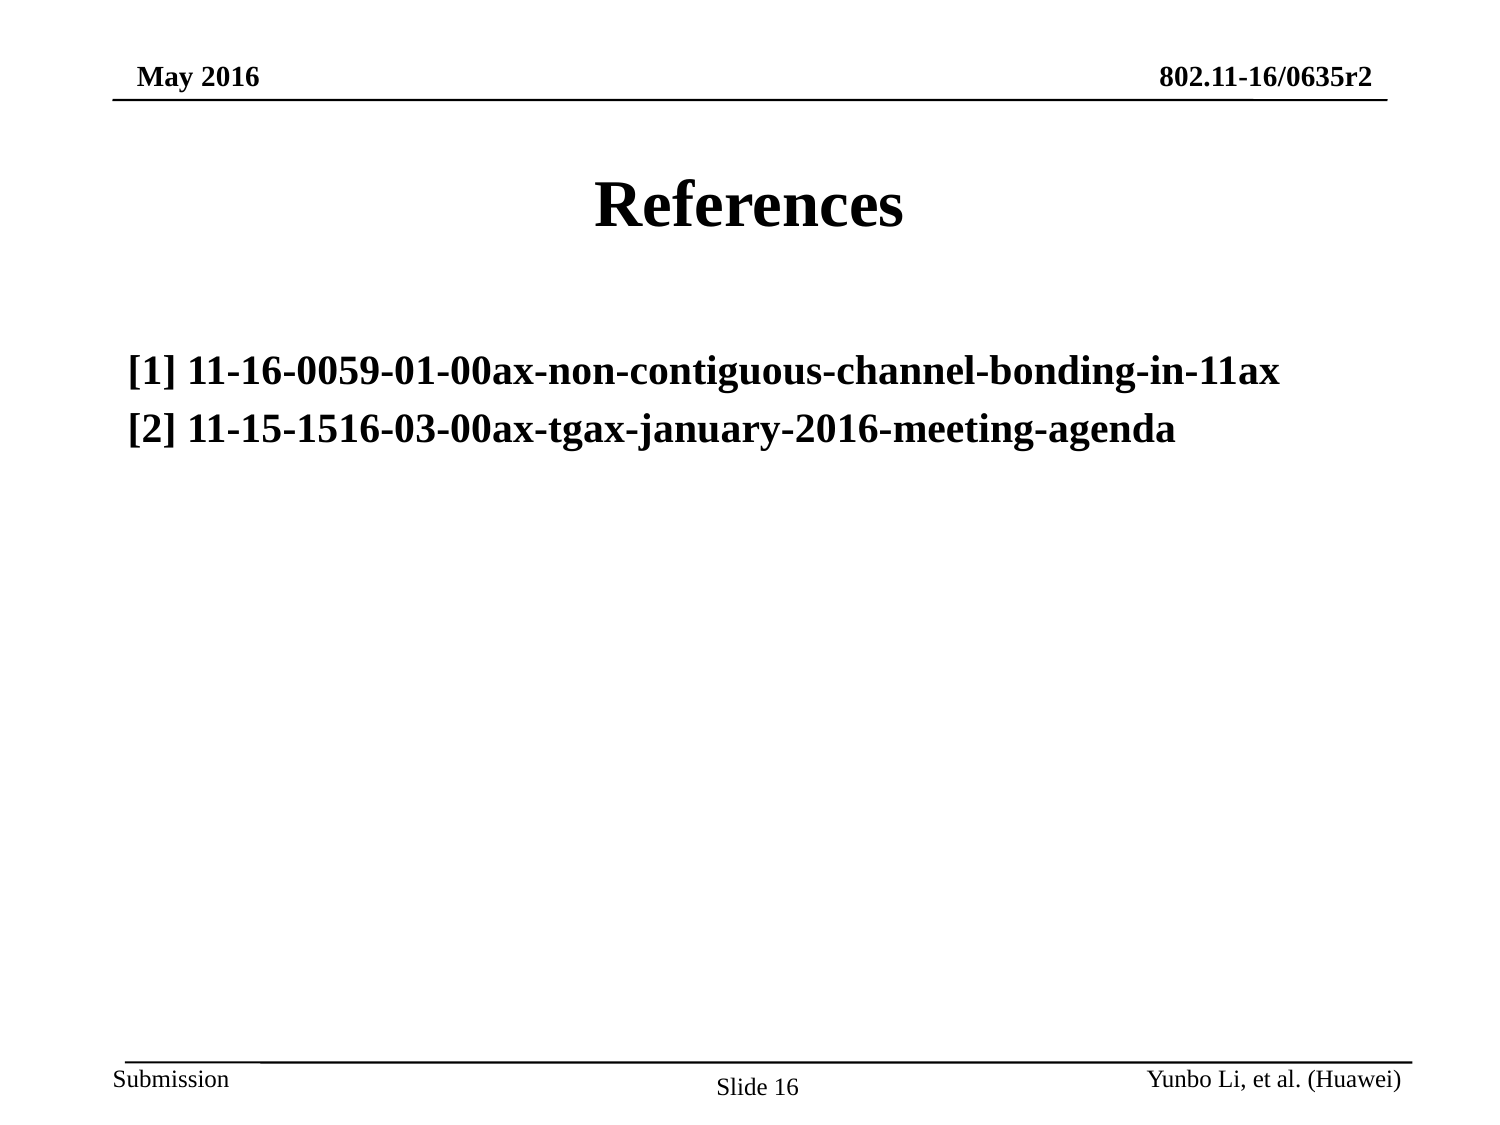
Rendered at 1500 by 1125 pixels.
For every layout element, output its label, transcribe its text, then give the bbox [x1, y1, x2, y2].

footer Yunbo Li, et al. (Huawei) [949, 1061, 1402, 1093]
title References [112, 112, 1388, 288]
slide_number Slide 16 [713, 1069, 802, 1101]
list [1] 11-16-0059-01-00ax-non-contiguous-channel-bonding-in-11ax [2] 11-15-1516-03-00ax-tgax-january-2016-meeting-agenda [112, 335, 1388, 1011]
